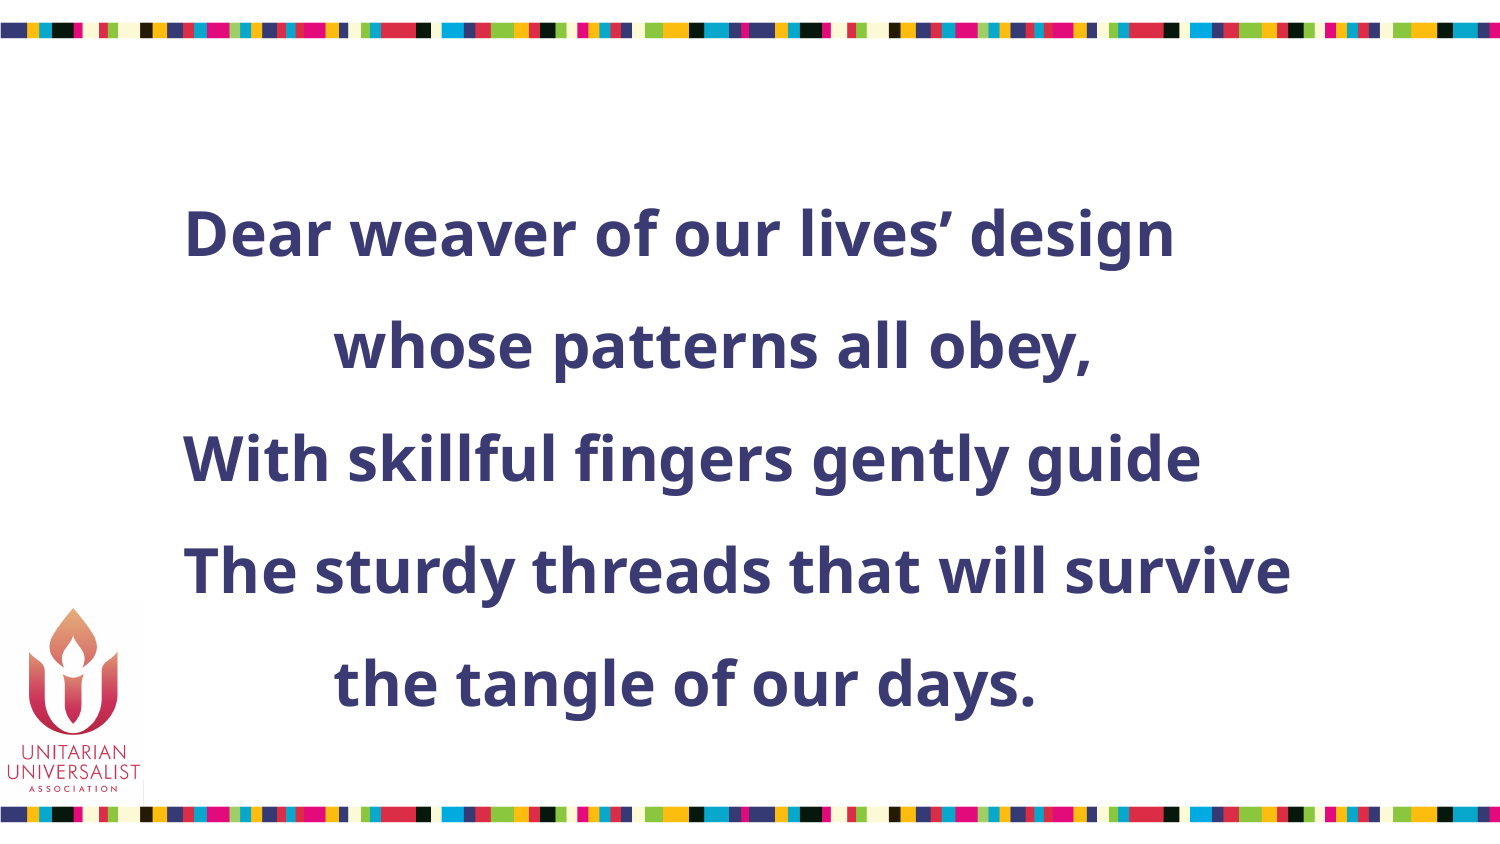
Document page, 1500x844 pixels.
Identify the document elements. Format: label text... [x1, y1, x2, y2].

picture [0, 22, 1500, 40]
text_box Dear weaver of our lives’ design whose patterns all obey, With skillful fingers gently guide The sturdy threads that will survive the tangle of our days. [168, 141, 1421, 734]
picture [0, 600, 1500, 824]
